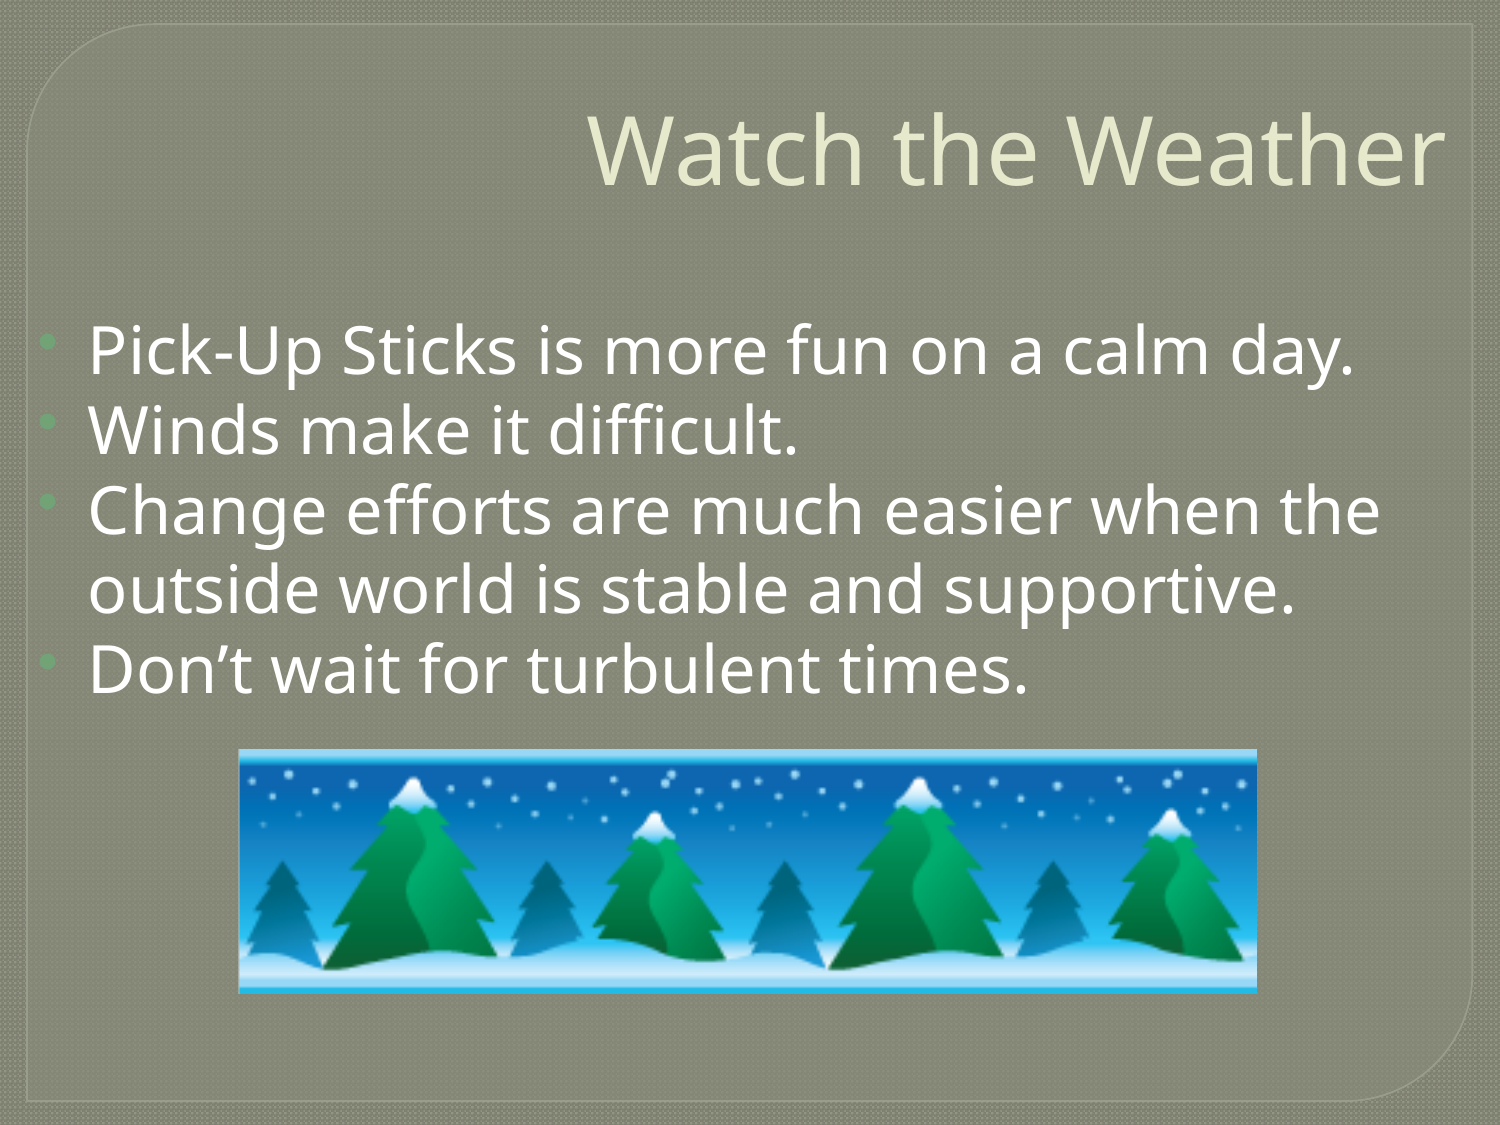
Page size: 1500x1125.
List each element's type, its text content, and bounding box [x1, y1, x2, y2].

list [237, 749, 1257, 994]
title Watch the Weather [24, 37, 1463, 213]
list Pick-Up Sticks is more fun on a calm day. Winds make it difficult. Change efforts are much easier when the outside world is stable and supportive. Don’t wait for turbulent times. [24, 299, 1463, 682]
